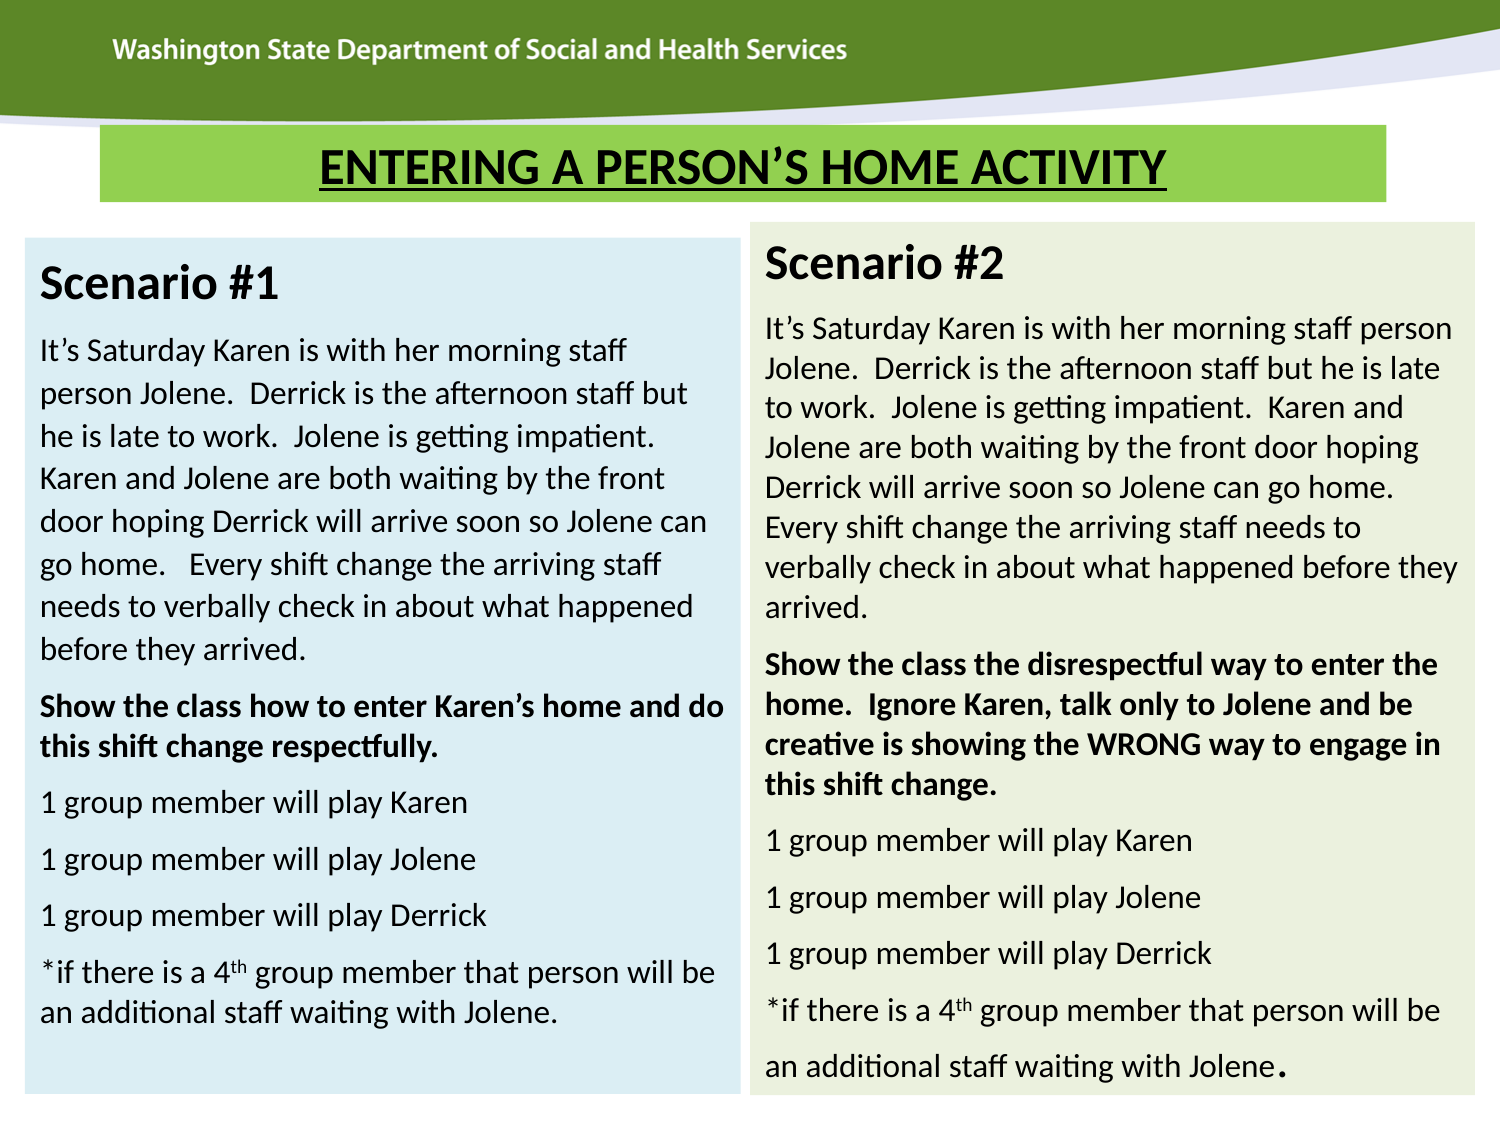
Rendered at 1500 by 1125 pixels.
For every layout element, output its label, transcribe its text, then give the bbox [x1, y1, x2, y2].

text_box ENTERING A PERSON’S HOME ACTIVITY [99, 124, 1387, 203]
picture [0, 0, 1500, 1125]
text_box Scenario #2 It’s Saturday Karen is with her morning staff person Jolene. Derrick is the afternoon staff but he is late to work. Jolene is getting impatient. Karen and Jolene are both waiting by the front door hoping Derrick will arrive soon so Jolene can go home. Every shift change the arriving staff needs to verbally check in about what happened before they arrived. Show the class the disrespectful way to enter the home. Ignore Karen, talk only to Jolene and be creative is showing the WRONG way to engage in this shift change. 1 group member will play Karen 1 group member will play Jolene 1 group member will play Derrick *if there is a 4th group member that person will be an additional staff waiting with Jolene. [750, 221, 1475, 1096]
text_box Scenario #1 It’s Saturday Karen is with her morning staff person Jolene. Derrick is the afternoon staff but he is late to work. Jolene is getting impatient. Karen and Jolene are both waiting by the front door hoping Derrick will arrive soon so Jolene can go home. Every shift change the arriving staff needs to verbally check in about what happened before they arrived. Show the class how to enter Karen’s home and do this shift change respectfully. 1 group member will play Karen 1 group member will play Jolene 1 group member will play Derrick *if there is a 4th group member that person will be an additional staff waiting with Jolene. [24, 237, 741, 1094]
